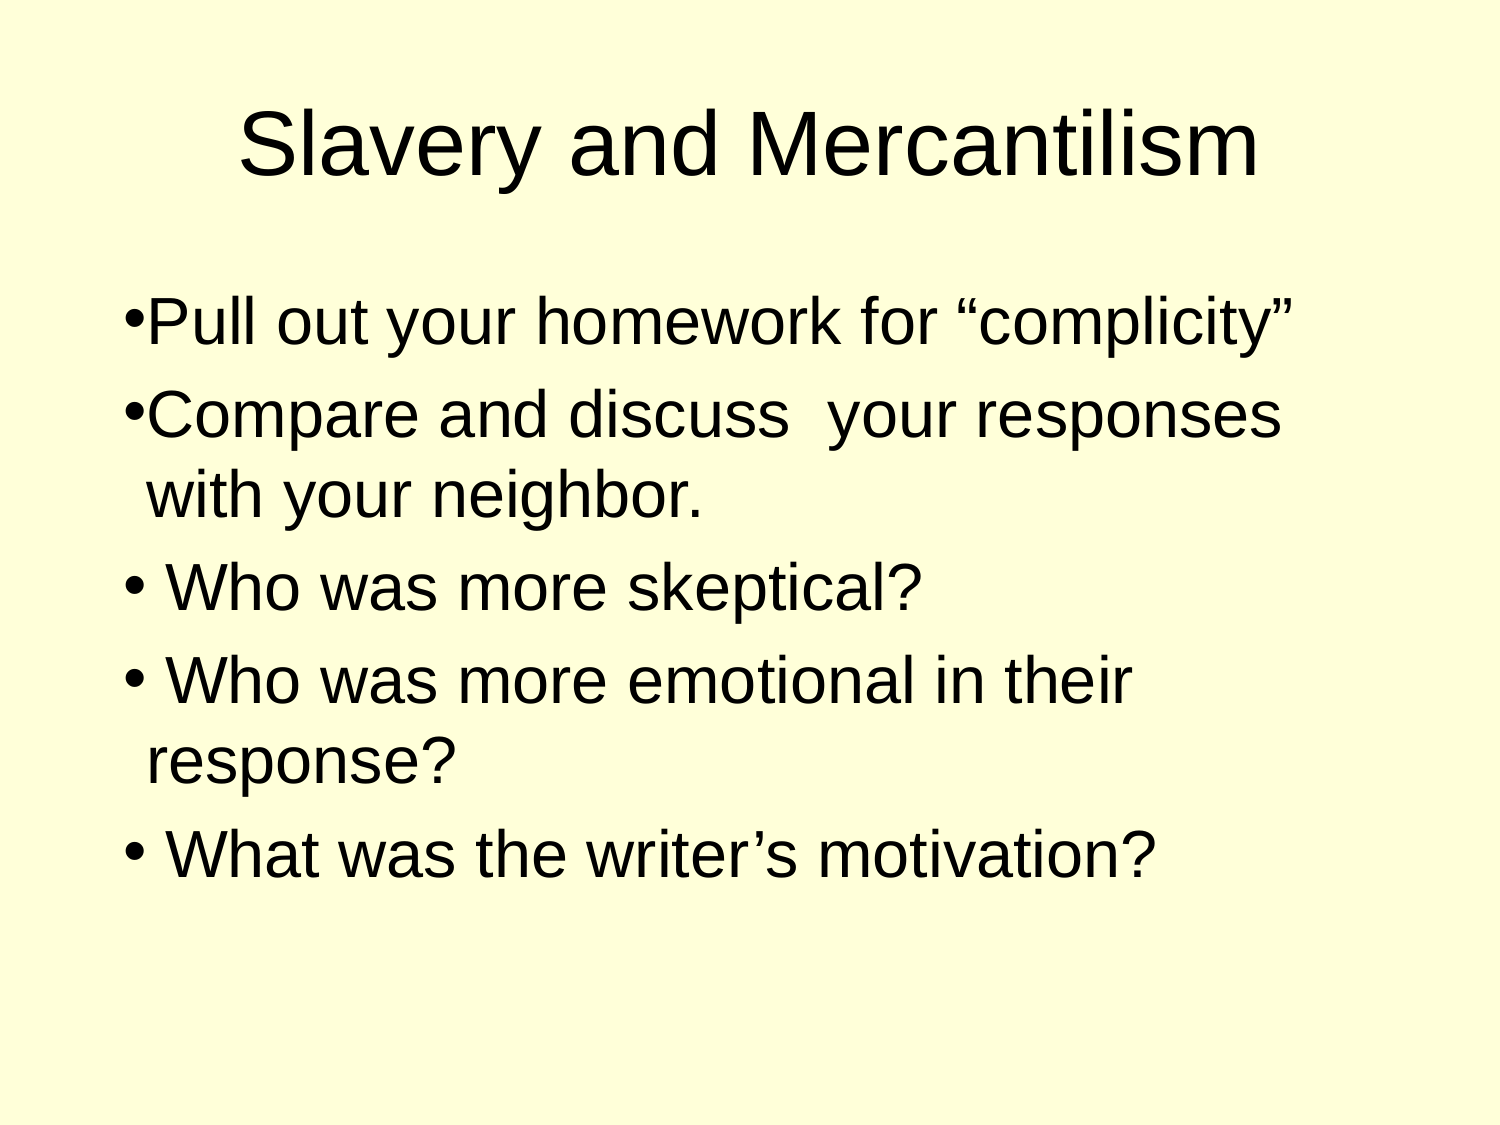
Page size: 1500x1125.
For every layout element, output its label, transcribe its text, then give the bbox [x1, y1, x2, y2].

title Slavery and Mercantilism [75, 45, 1425, 233]
list Pull out your homework for “complicity” Compare and discuss your responses with your neighbor. Who was more skeptical? Who was more emotional in their response? What was the writer’s motivation? [75, 262, 1425, 1005]
